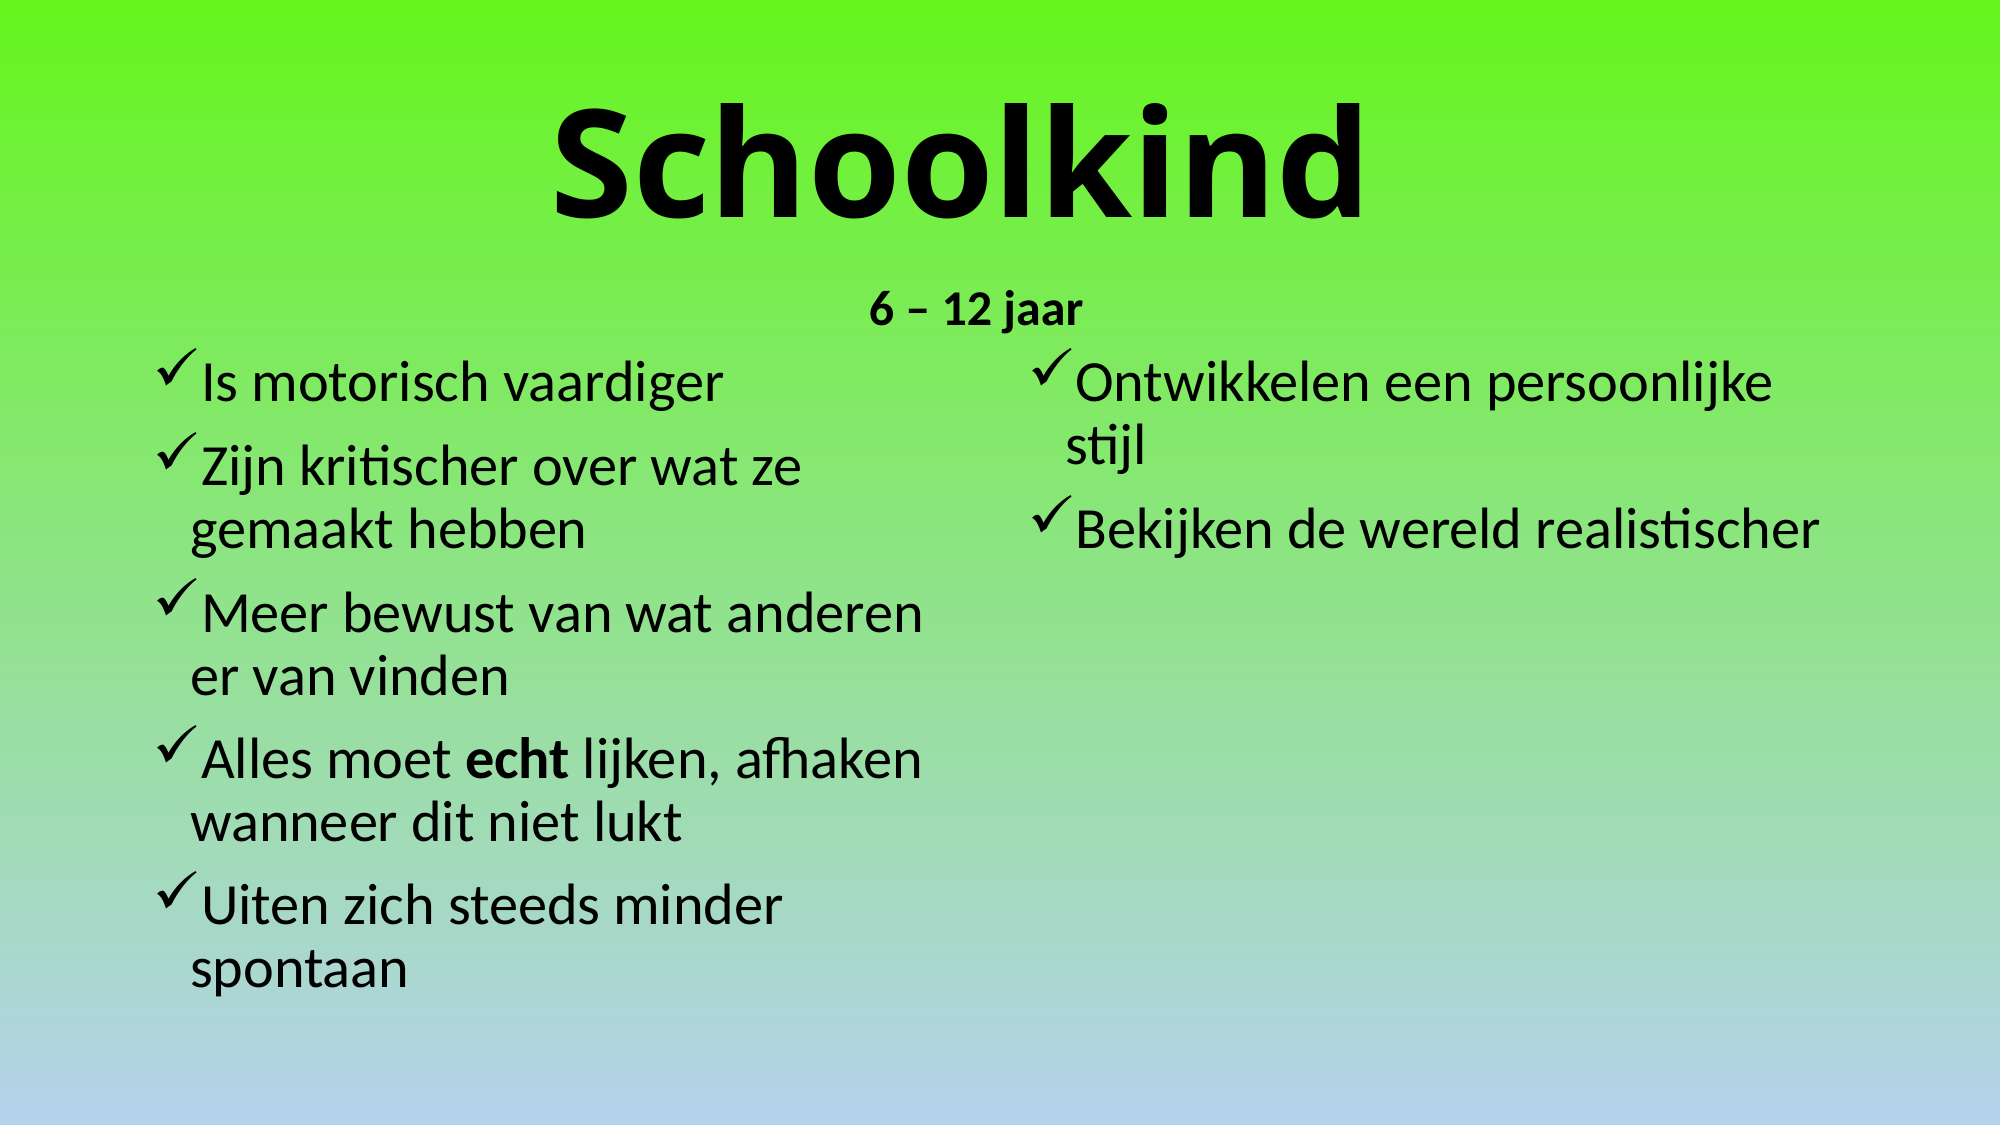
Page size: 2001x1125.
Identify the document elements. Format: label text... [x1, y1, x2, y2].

list Is motorisch vaardiger Zijn kritischer over wat ze gemaakt hebben Meer bewust van wat anderen er van vinden Alles moet echt lijken, afhaken wanneer dit niet lukt Uiten zich steeds minder spontaan [137, 344, 984, 1125]
list Ontwikkelen een persoonlijke stijl Bekijken de wereld realistischer [1012, 344, 1863, 1125]
list 6 – 12 jaar [853, 208, 1701, 345]
title Schoolkind [137, 59, 1863, 278]
